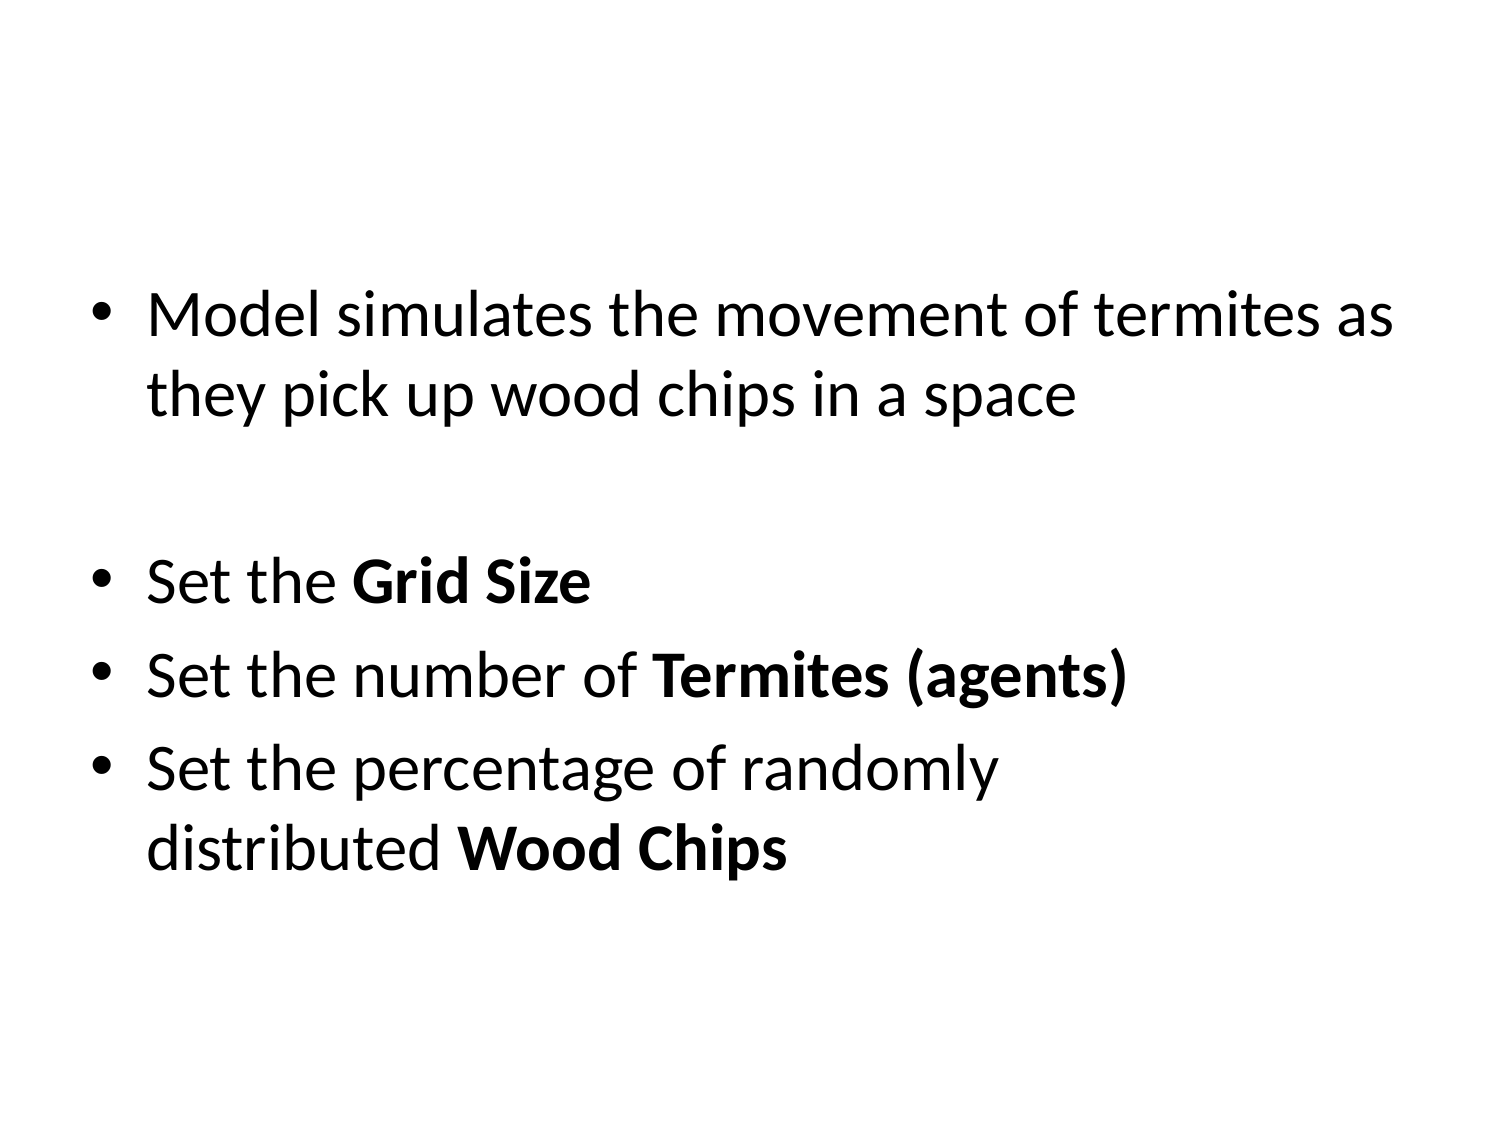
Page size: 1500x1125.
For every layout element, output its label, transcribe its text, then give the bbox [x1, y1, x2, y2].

list Model simulates the movement of termites as they pick up wood chips in a space Set the Grid Size Set the number of Termites (agents) Set the percentage of randomly distributed Wood Chips [75, 262, 1425, 1005]
